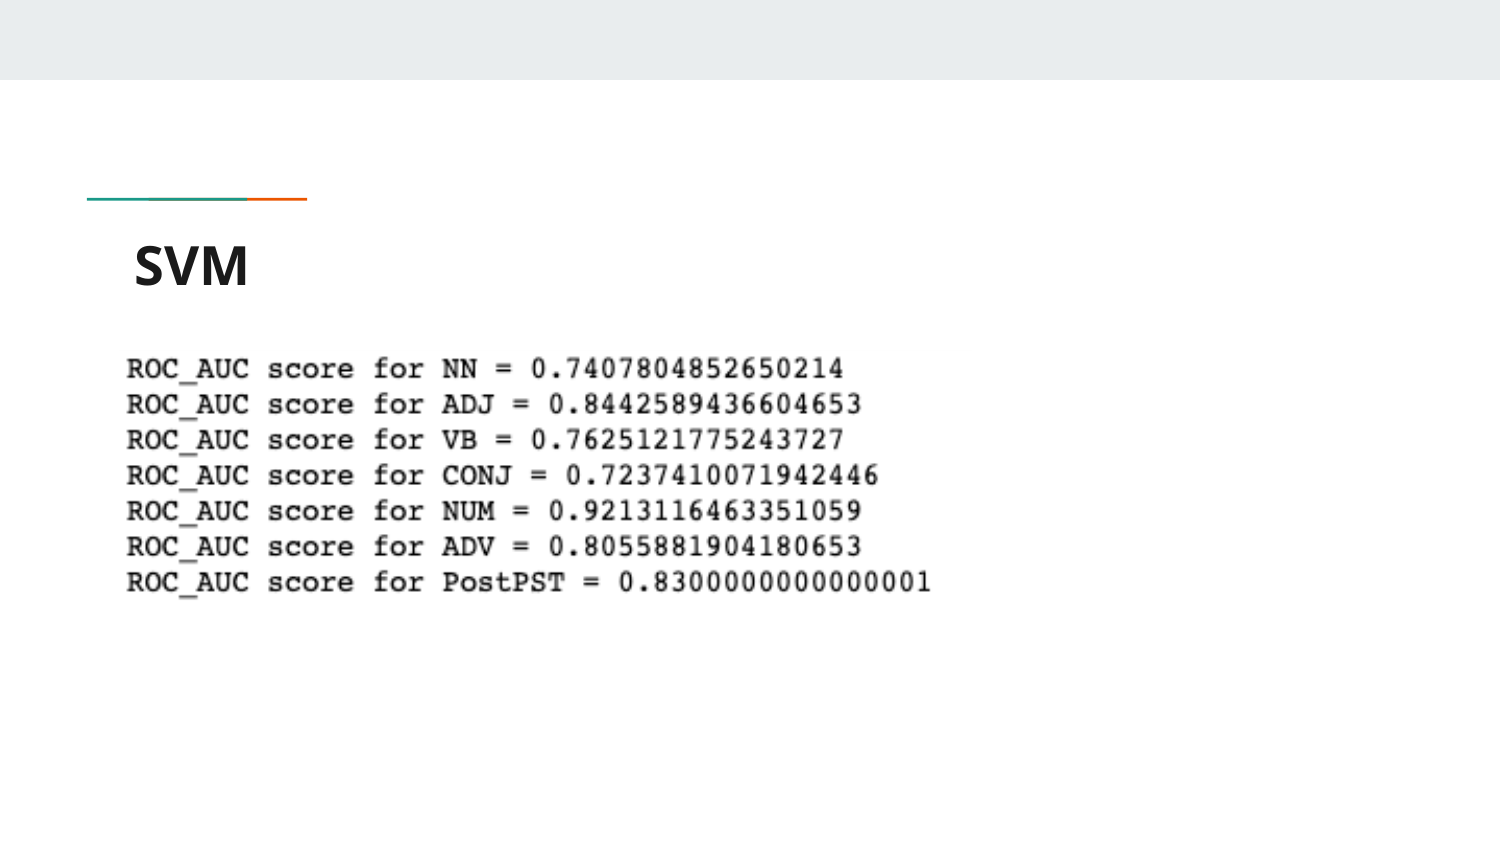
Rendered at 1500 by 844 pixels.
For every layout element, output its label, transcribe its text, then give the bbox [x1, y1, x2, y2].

picture [119, 349, 973, 621]
title SVM [119, 216, 1381, 305]
